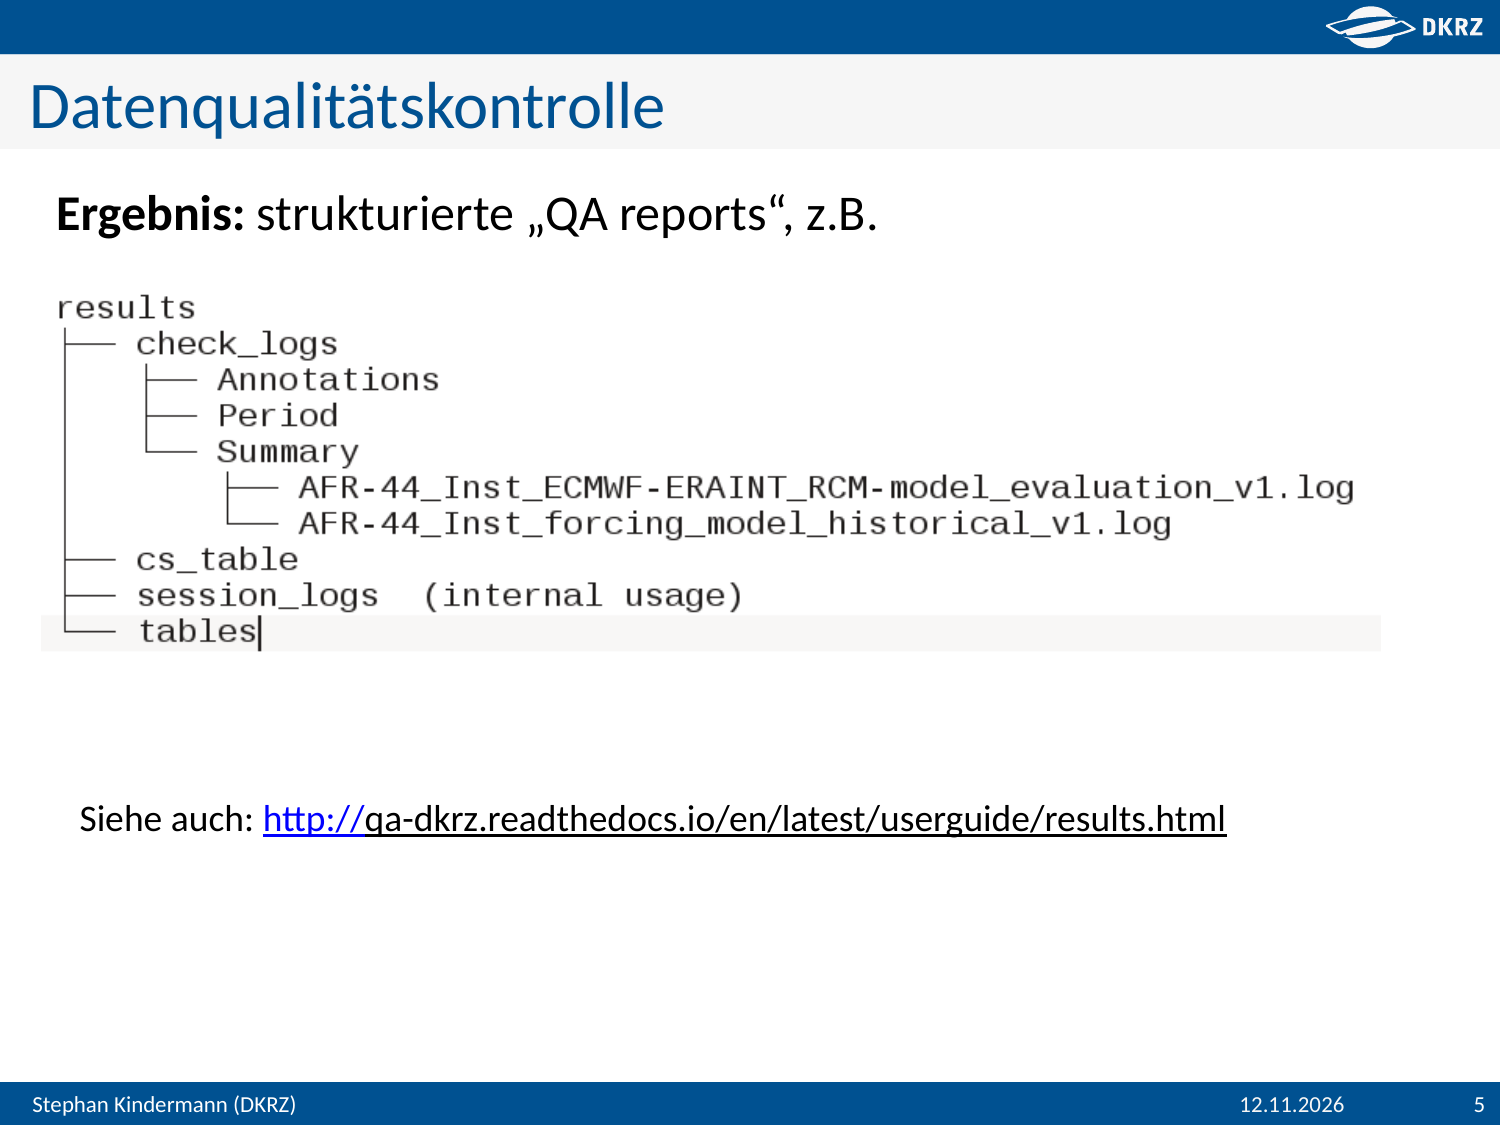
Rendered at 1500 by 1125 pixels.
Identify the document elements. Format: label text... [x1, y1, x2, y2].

slide_number 5 [1376, 1082, 1500, 1125]
text_box Ergebnis: strukturierte „QA reports“, z.B. [41, 172, 1164, 248]
text_box Siehe auch: http://qa-dkrz.readthedocs.io/en/latest/userguide/results.html [64, 786, 1381, 847]
picture [40, 266, 1381, 690]
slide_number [1187, 1082, 1360, 1125]
title Datenqualitätskontrolle [0, 54, 1500, 149]
